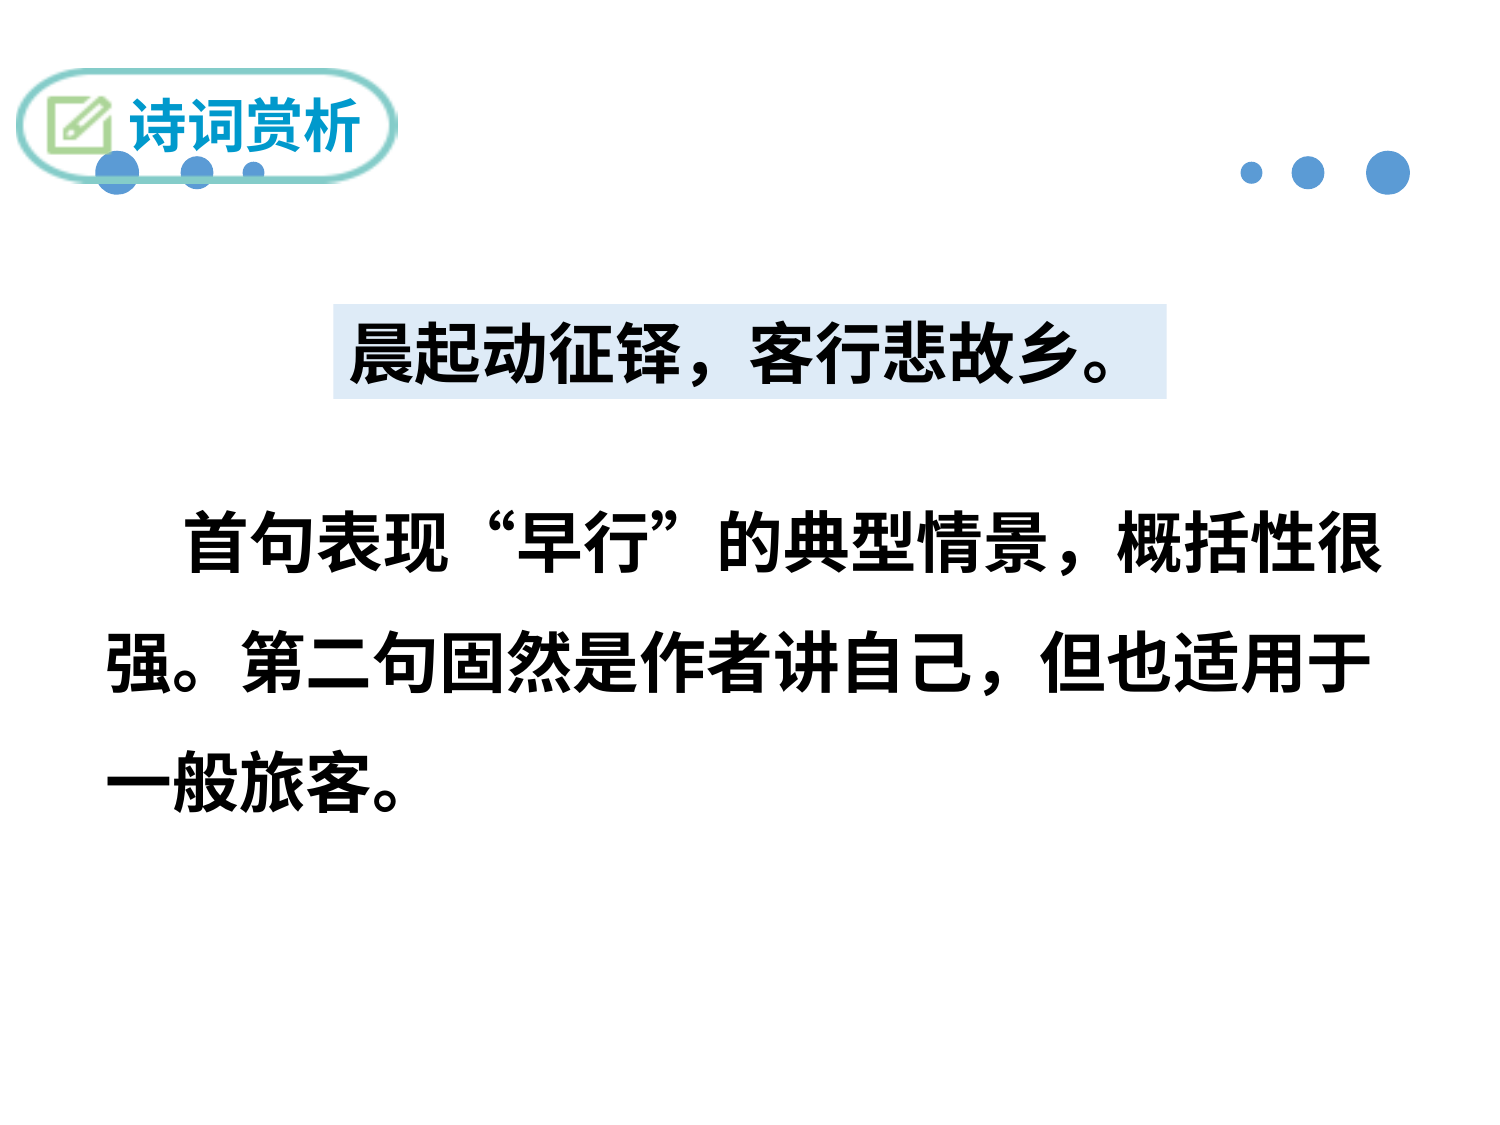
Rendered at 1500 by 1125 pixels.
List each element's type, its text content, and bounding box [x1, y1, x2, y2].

text_box 首句表现“早行”的典型情景，概括性很强。第二句固然是作者讲自己，但也适用于一般旅客。 [91, 453, 1409, 829]
text_box 晨起动征铎，客行悲故乡。 [333, 304, 1167, 399]
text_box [16, 68, 398, 184]
